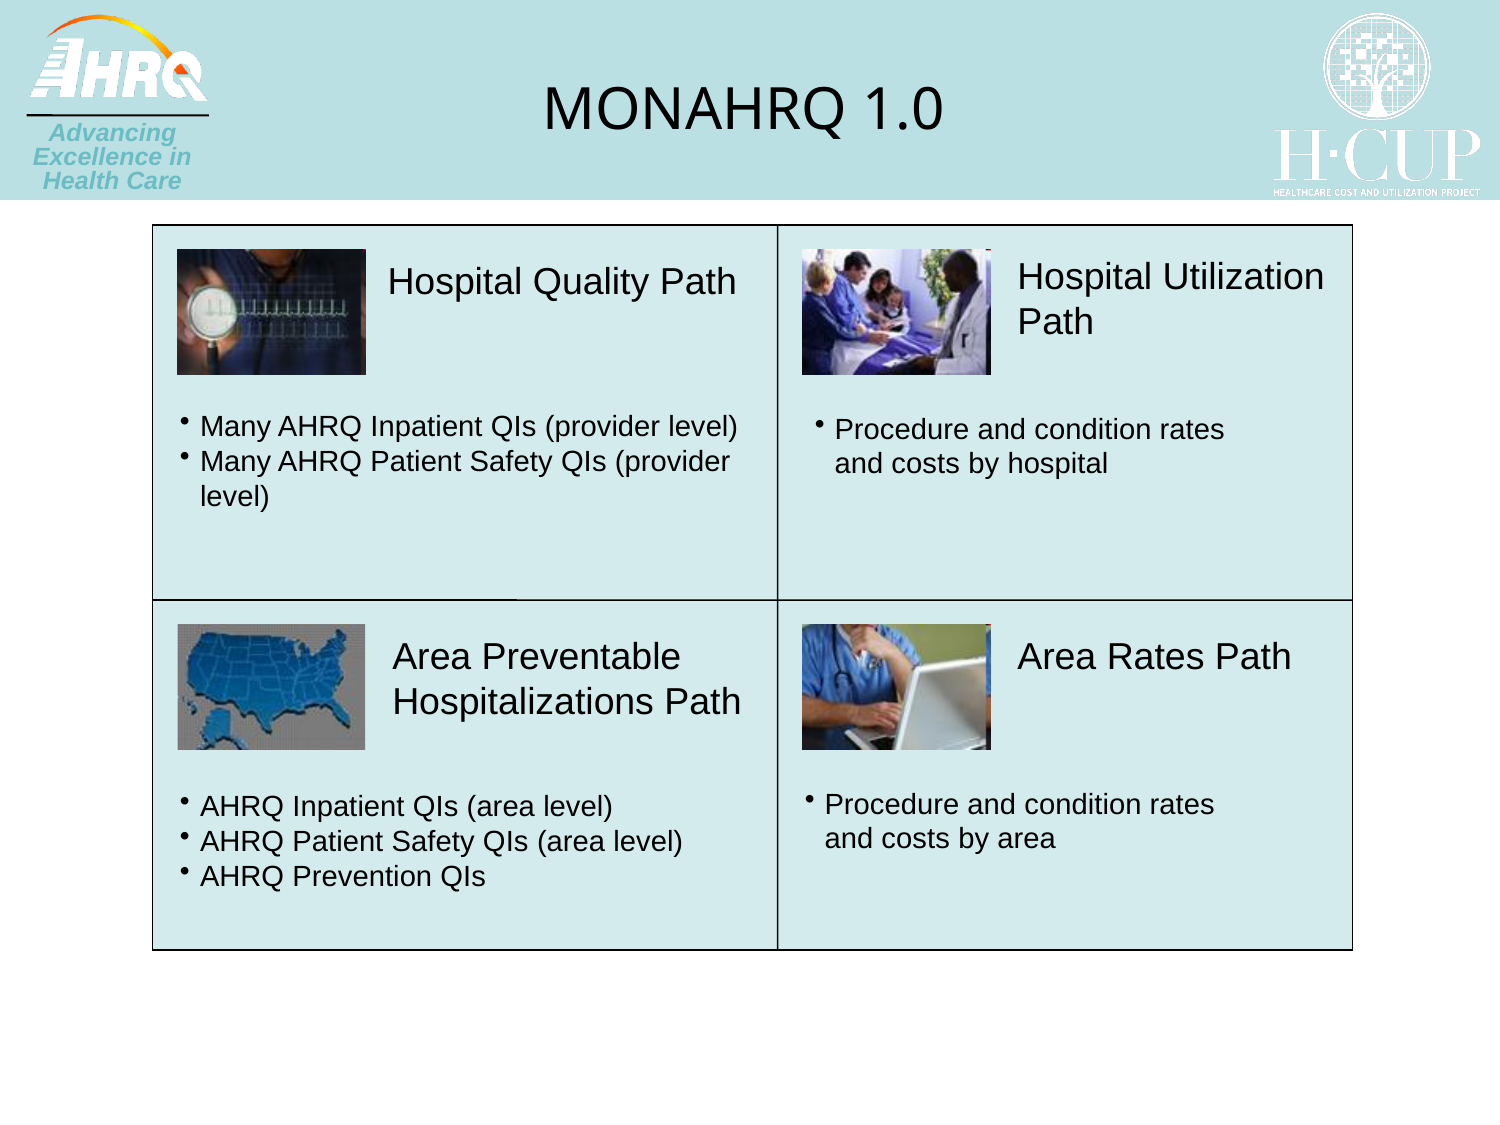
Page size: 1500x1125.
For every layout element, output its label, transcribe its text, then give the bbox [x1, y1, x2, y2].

picture [1270, 10, 1483, 199]
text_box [124, 224, 1403, 951]
title MONAHRQ 1.0 [249, 12, 1238, 201]
picture [26, 12, 211, 104]
